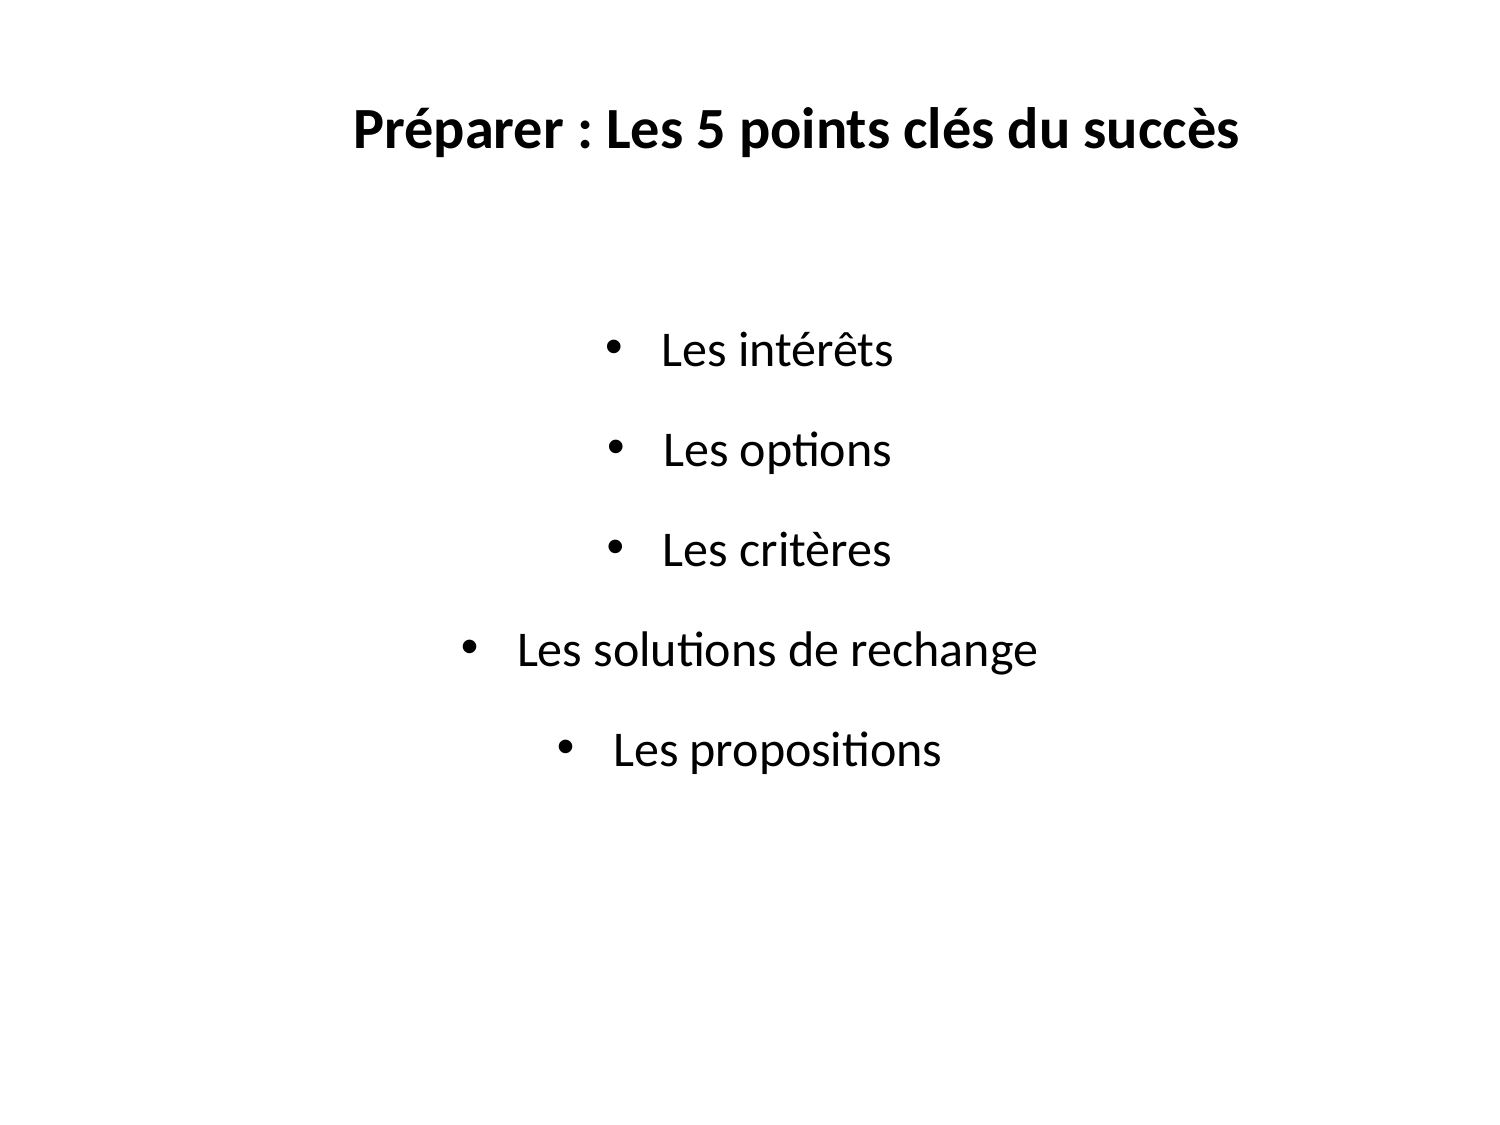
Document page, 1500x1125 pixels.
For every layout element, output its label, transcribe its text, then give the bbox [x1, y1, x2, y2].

list Les intérêts Les options Les critères Les solutions de rechange Les propositions [112, 278, 1388, 954]
title Préparer : Les 5 points clés du succès [175, 82, 1418, 169]
